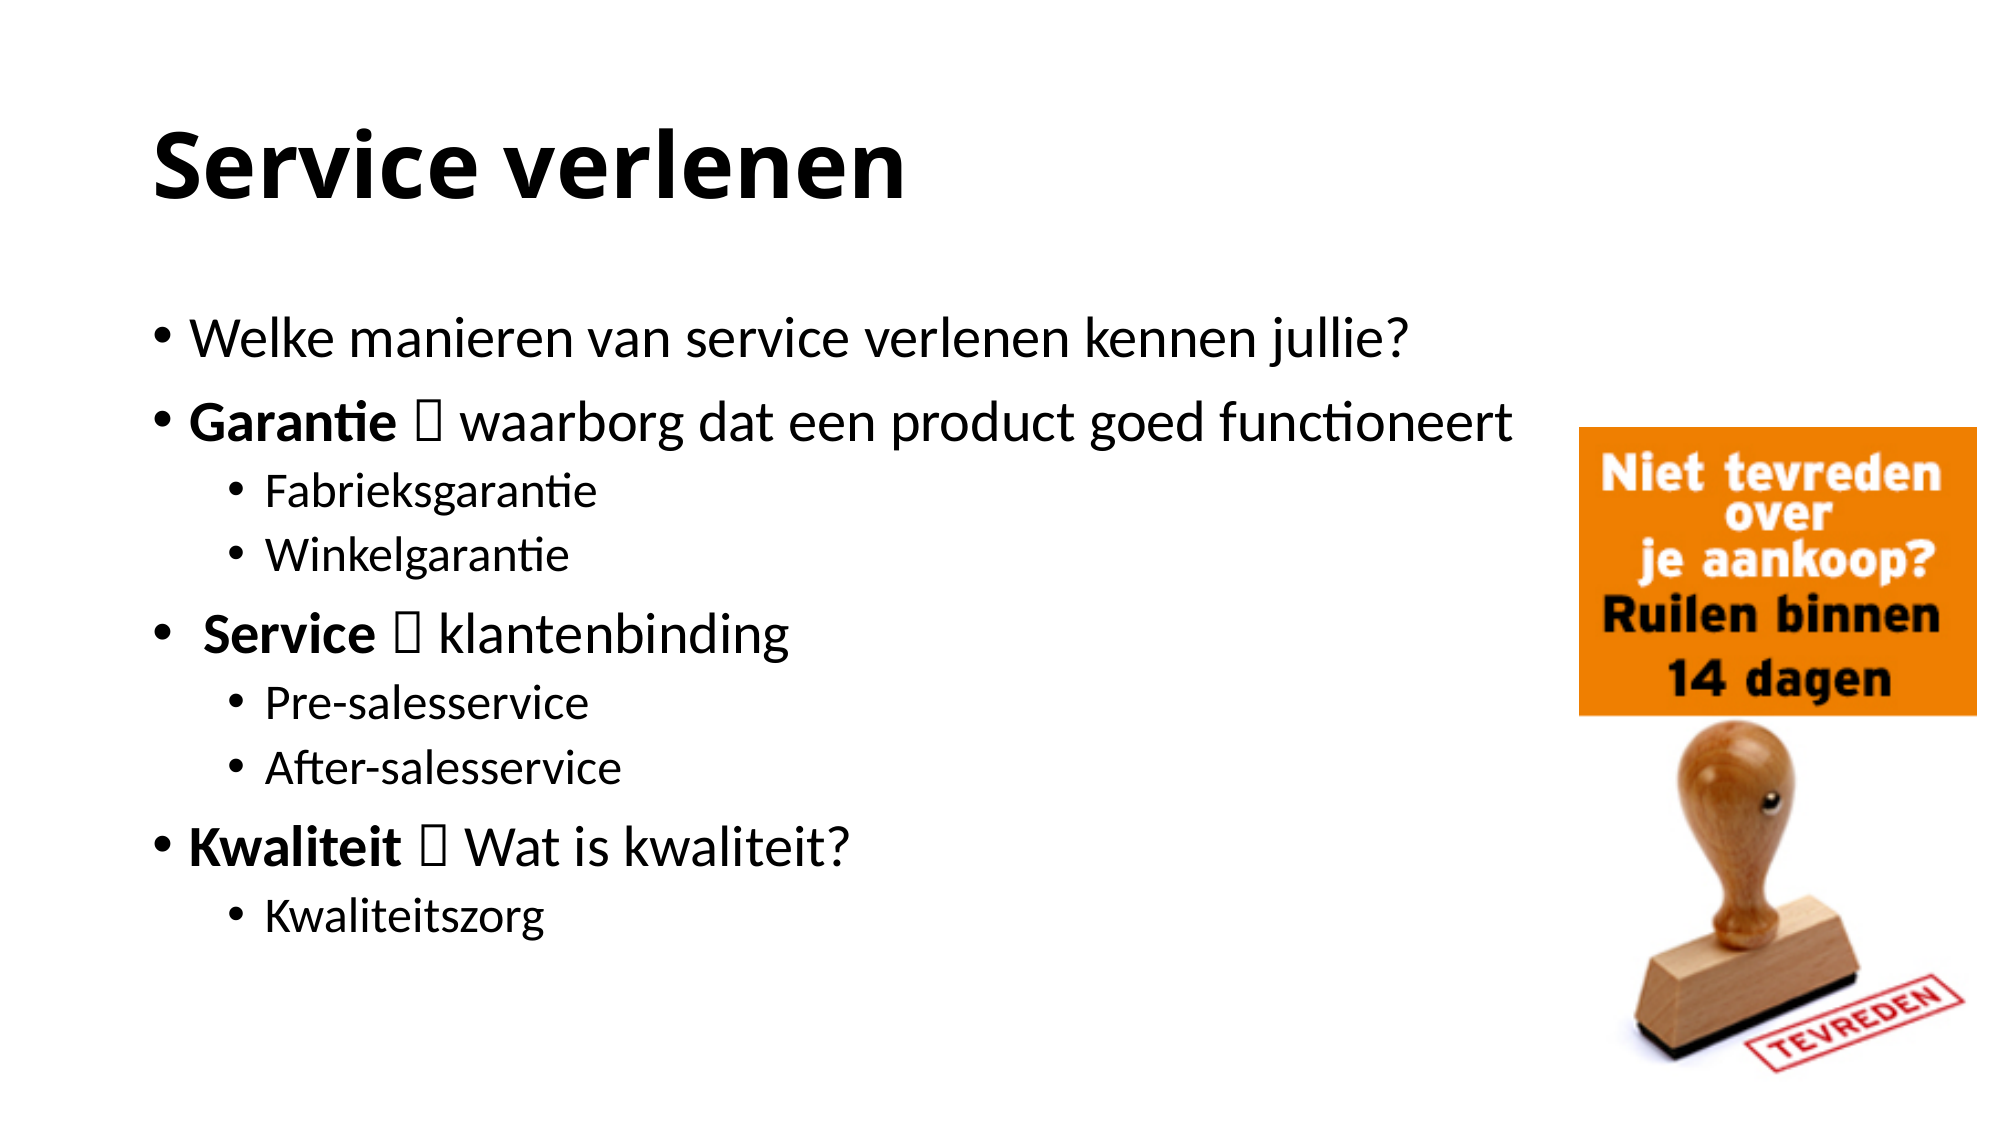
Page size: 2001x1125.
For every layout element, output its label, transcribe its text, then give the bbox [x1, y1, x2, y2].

list Welke manieren van service verlenen kennen jullie? Garantie  waarborg dat een product goed functioneert Fabrieksgarantie Winkelgarantie Service  klantenbinding Pre-salesservice After-salesservice Kwaliteit  Wat is kwaliteit? Kwaliteitszorg [137, 299, 1863, 1014]
title Service verlenen [137, 59, 1863, 278]
picture [1579, 427, 1977, 1090]
